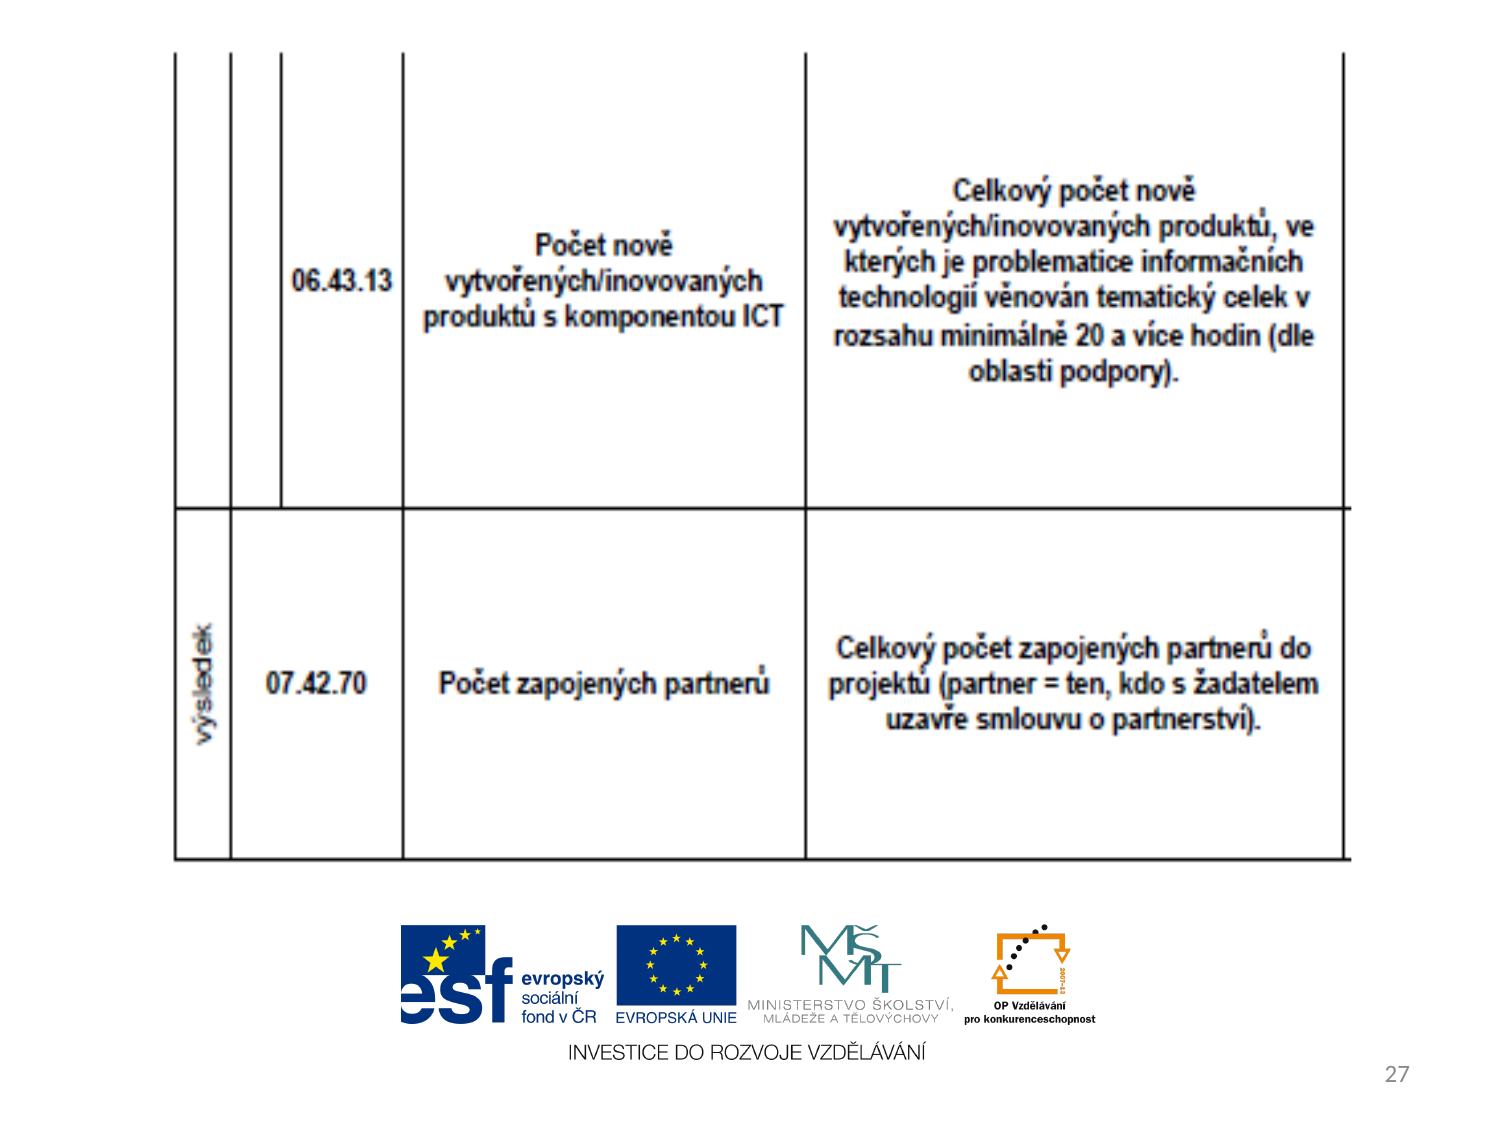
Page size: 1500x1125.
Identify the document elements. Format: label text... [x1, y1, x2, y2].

picture [399, 922, 1100, 1061]
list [123, 25, 1352, 867]
slide_number 27 [1074, 1042, 1425, 1103]
